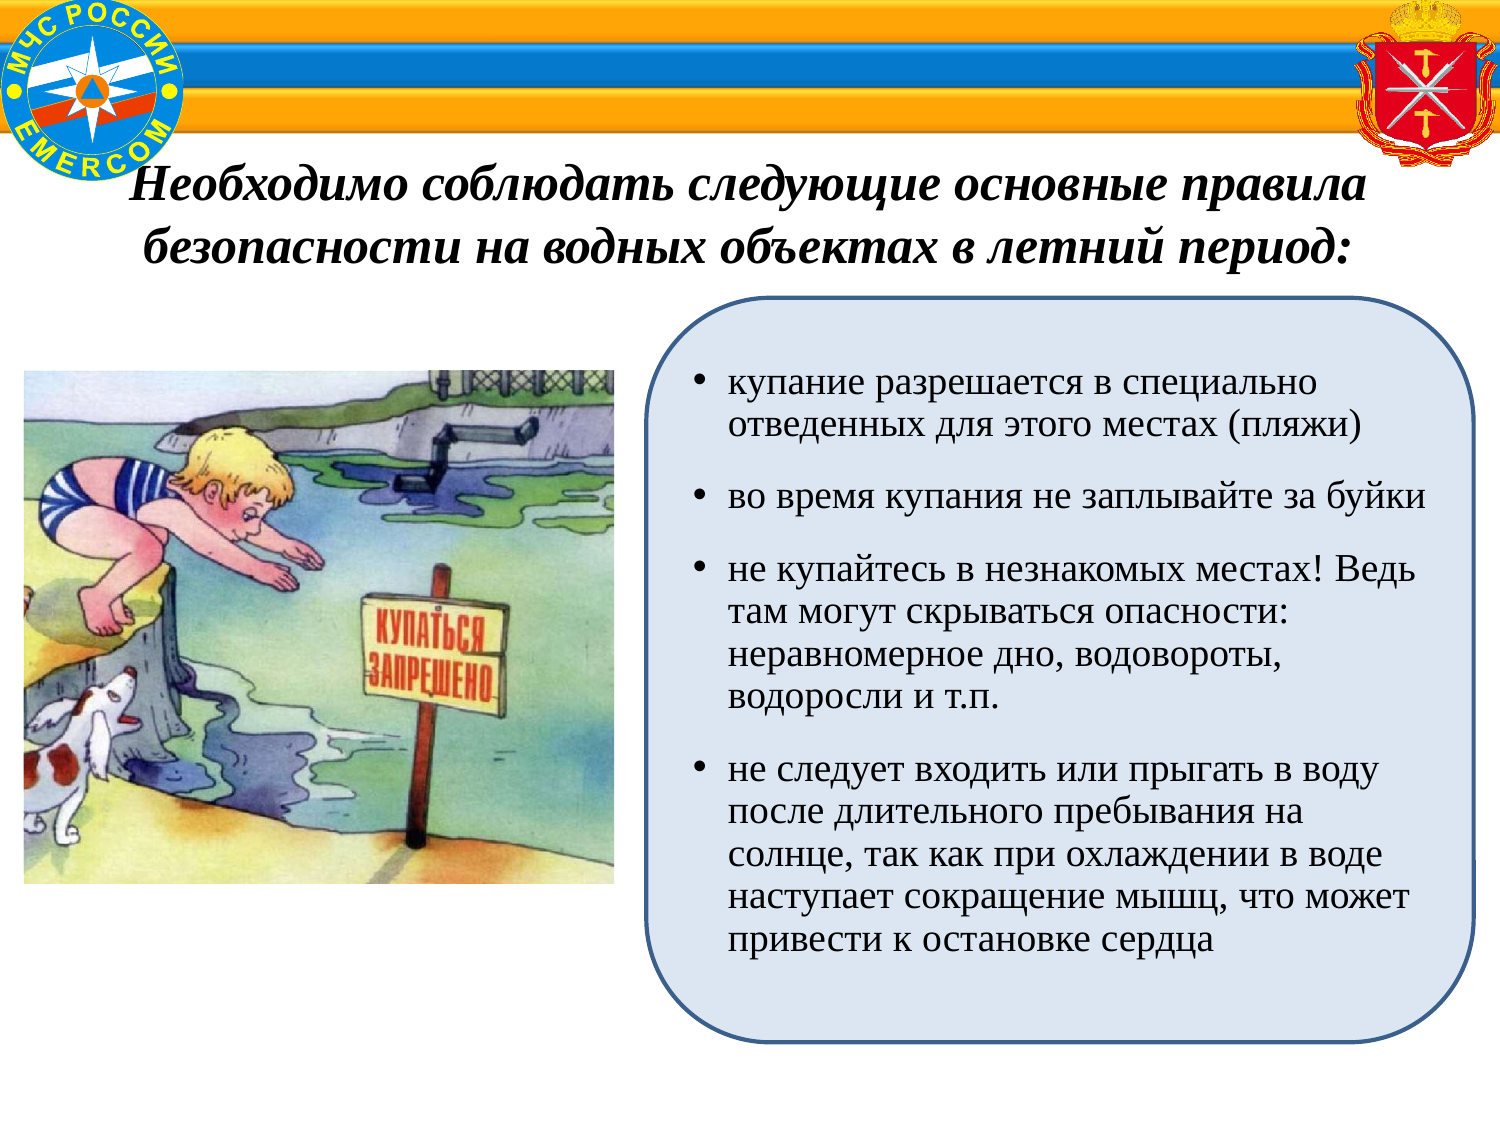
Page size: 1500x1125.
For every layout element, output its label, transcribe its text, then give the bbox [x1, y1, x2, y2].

picture [0, 0, 1500, 181]
text_box [685, 1012, 1434, 1045]
text_box [644, 295, 1476, 1005]
list купание разрешается в специально отведенных для этого местах (пляжи) во время купания не заплывайте за буйки не купайтесь в незнакомых местах! Ведь там могут скрываться опасности: неравномерное дно, водовороты, водоросли и т.п. не следует входить или прыгать в воду после длительного пребывания на солнце, так как при охлаждении в воде наступает сокращение мышц, что может привести к остановке сердца [678, 352, 1442, 1012]
text_box Необходимо соблюдать следующие основные правила безопасности на водных объектах в летний период: [23, 143, 1474, 282]
picture [23, 370, 615, 884]
